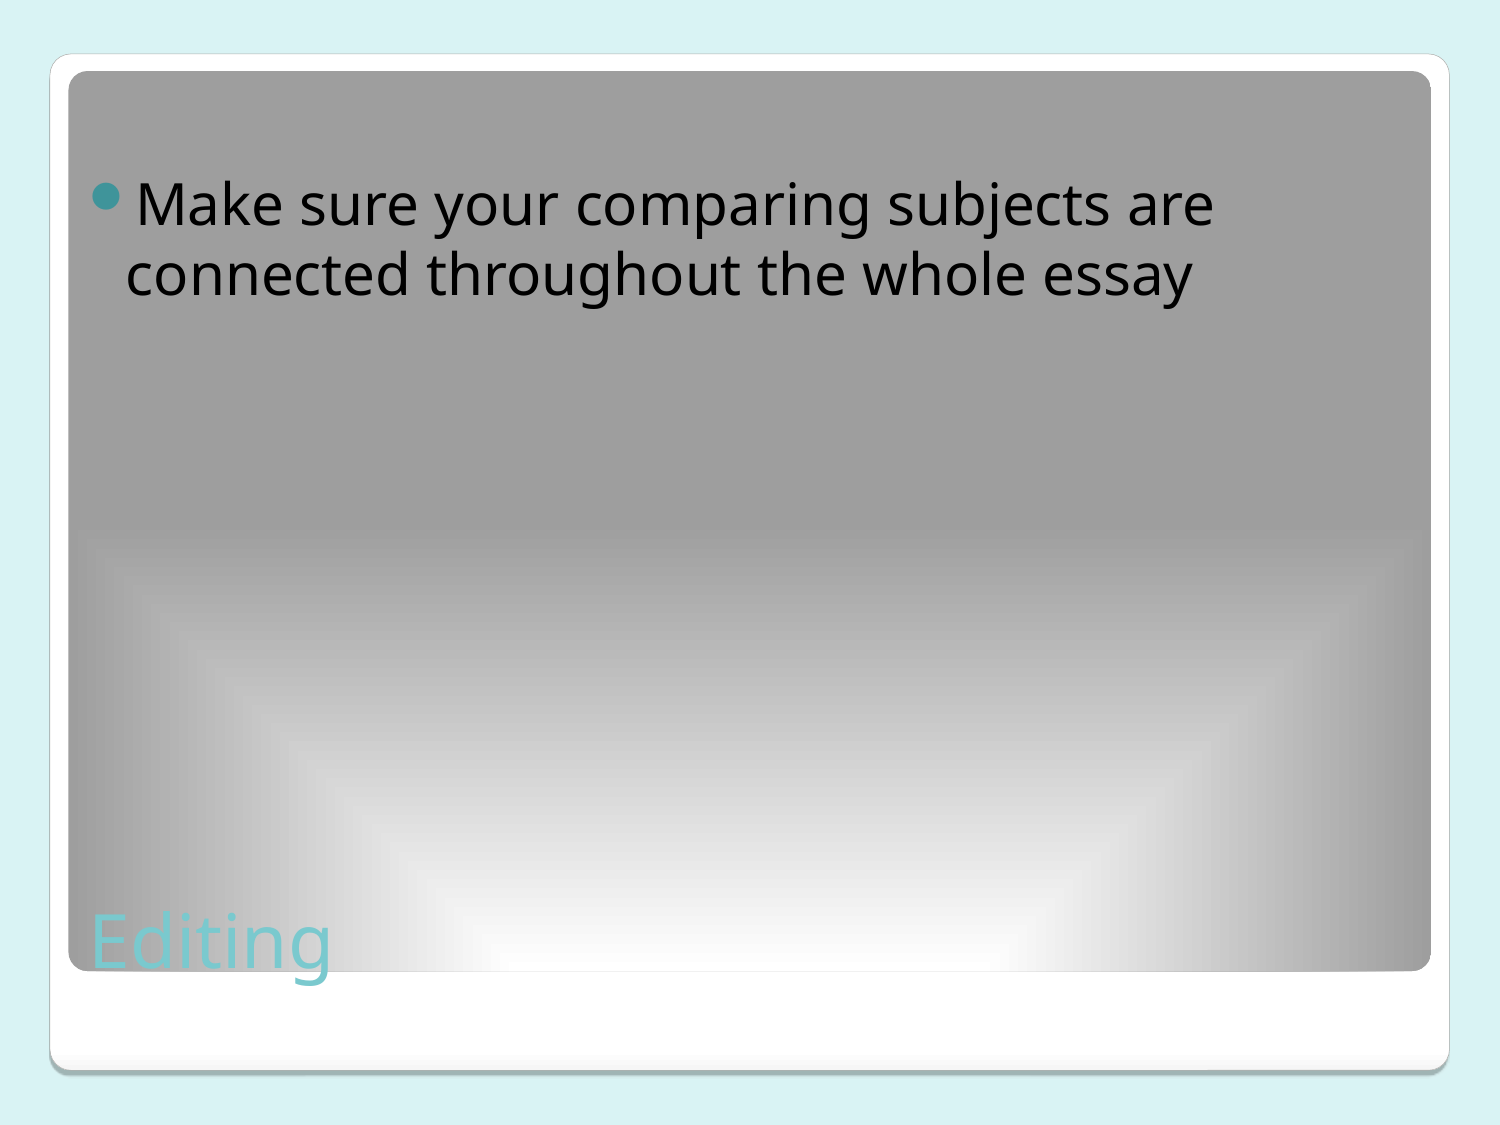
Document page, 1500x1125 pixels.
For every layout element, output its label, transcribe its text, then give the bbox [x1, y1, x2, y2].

title Editing [81, 797, 1426, 991]
text_box [49, 53, 1450, 1071]
text_box [68, 70, 1432, 970]
list Make sure your comparing subjects are connected throughout the whole essay [81, 86, 1426, 797]
